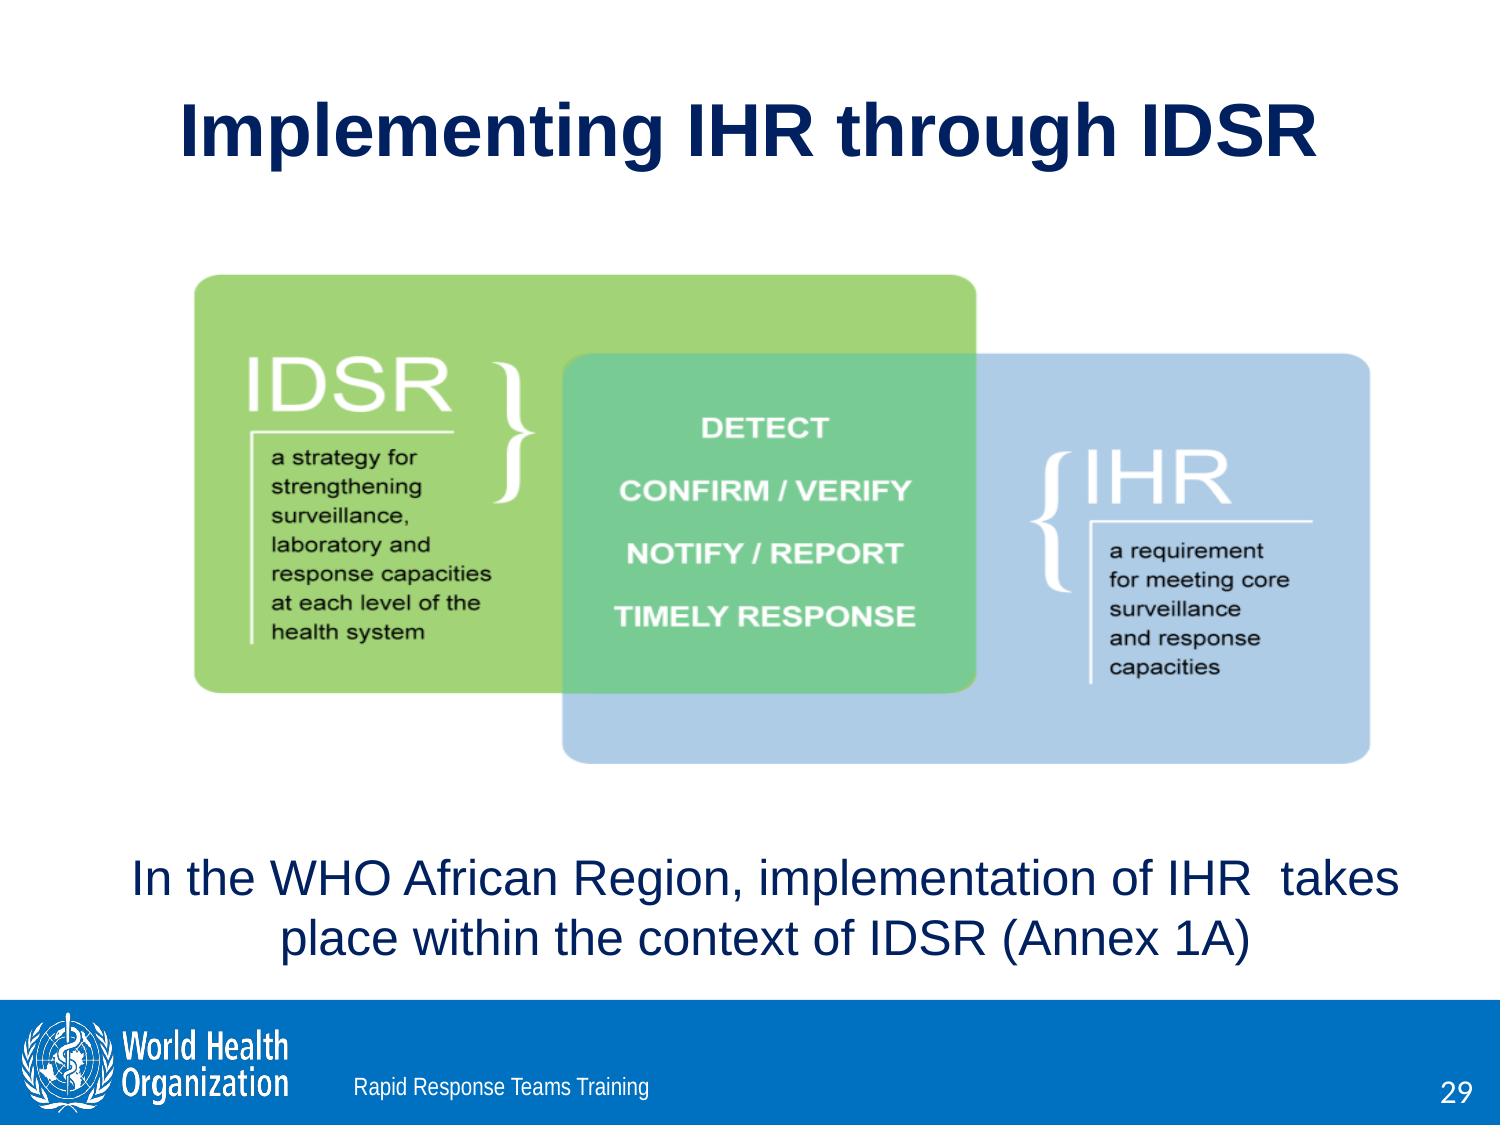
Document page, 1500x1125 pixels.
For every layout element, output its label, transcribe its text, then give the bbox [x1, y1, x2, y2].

picture [76, 238, 1412, 764]
text_box In the WHO African Region, implementation of IHR takes place within the context of IDSR (Annex 1A) [53, 812, 1479, 1000]
picture [21, 1012, 288, 1113]
title Implementing IHR through IDSR [37, 32, 1463, 220]
